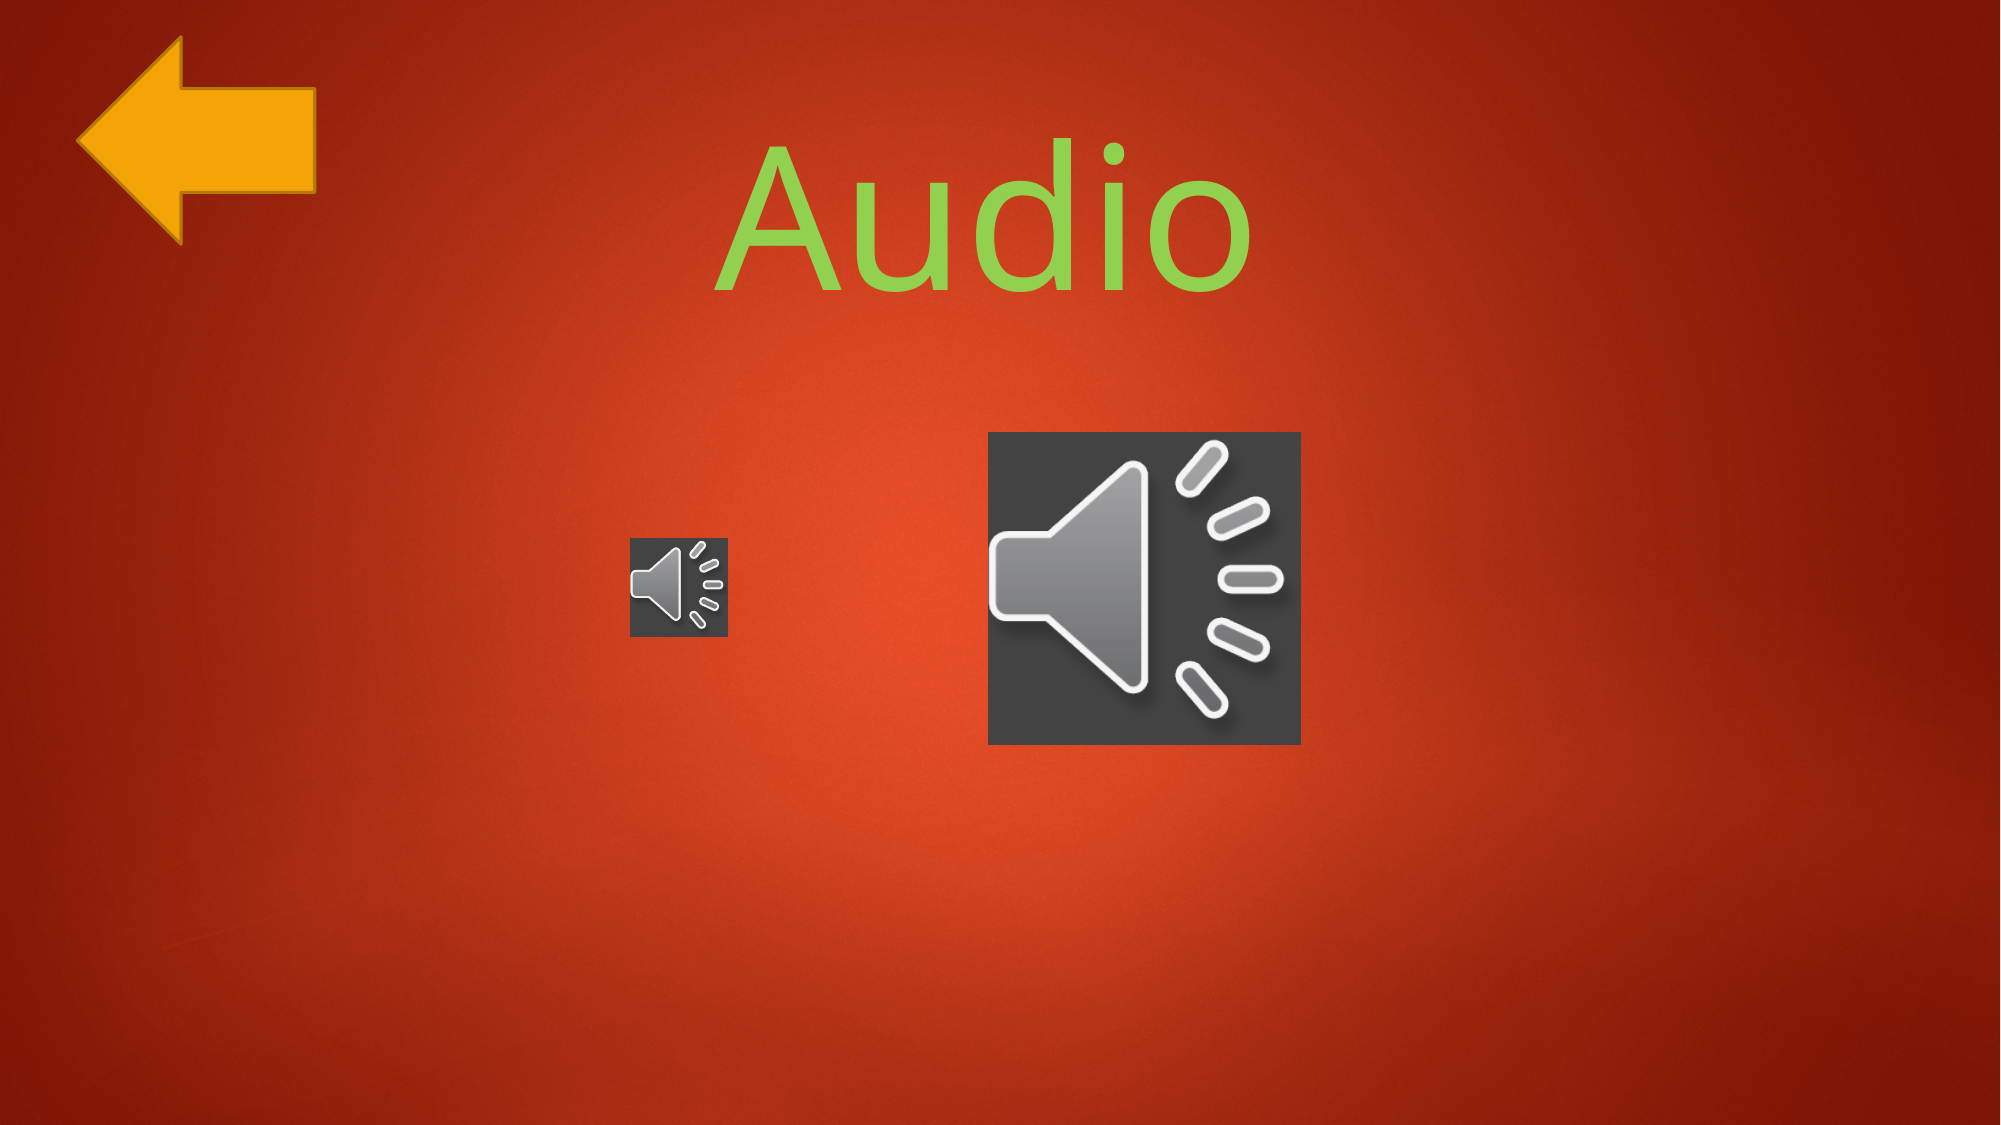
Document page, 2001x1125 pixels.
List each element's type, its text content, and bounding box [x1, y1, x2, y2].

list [628, 537, 730, 638]
picture [987, 431, 1303, 747]
text_box [76, 35, 317, 246]
title Audio [125, 82, 1850, 301]
